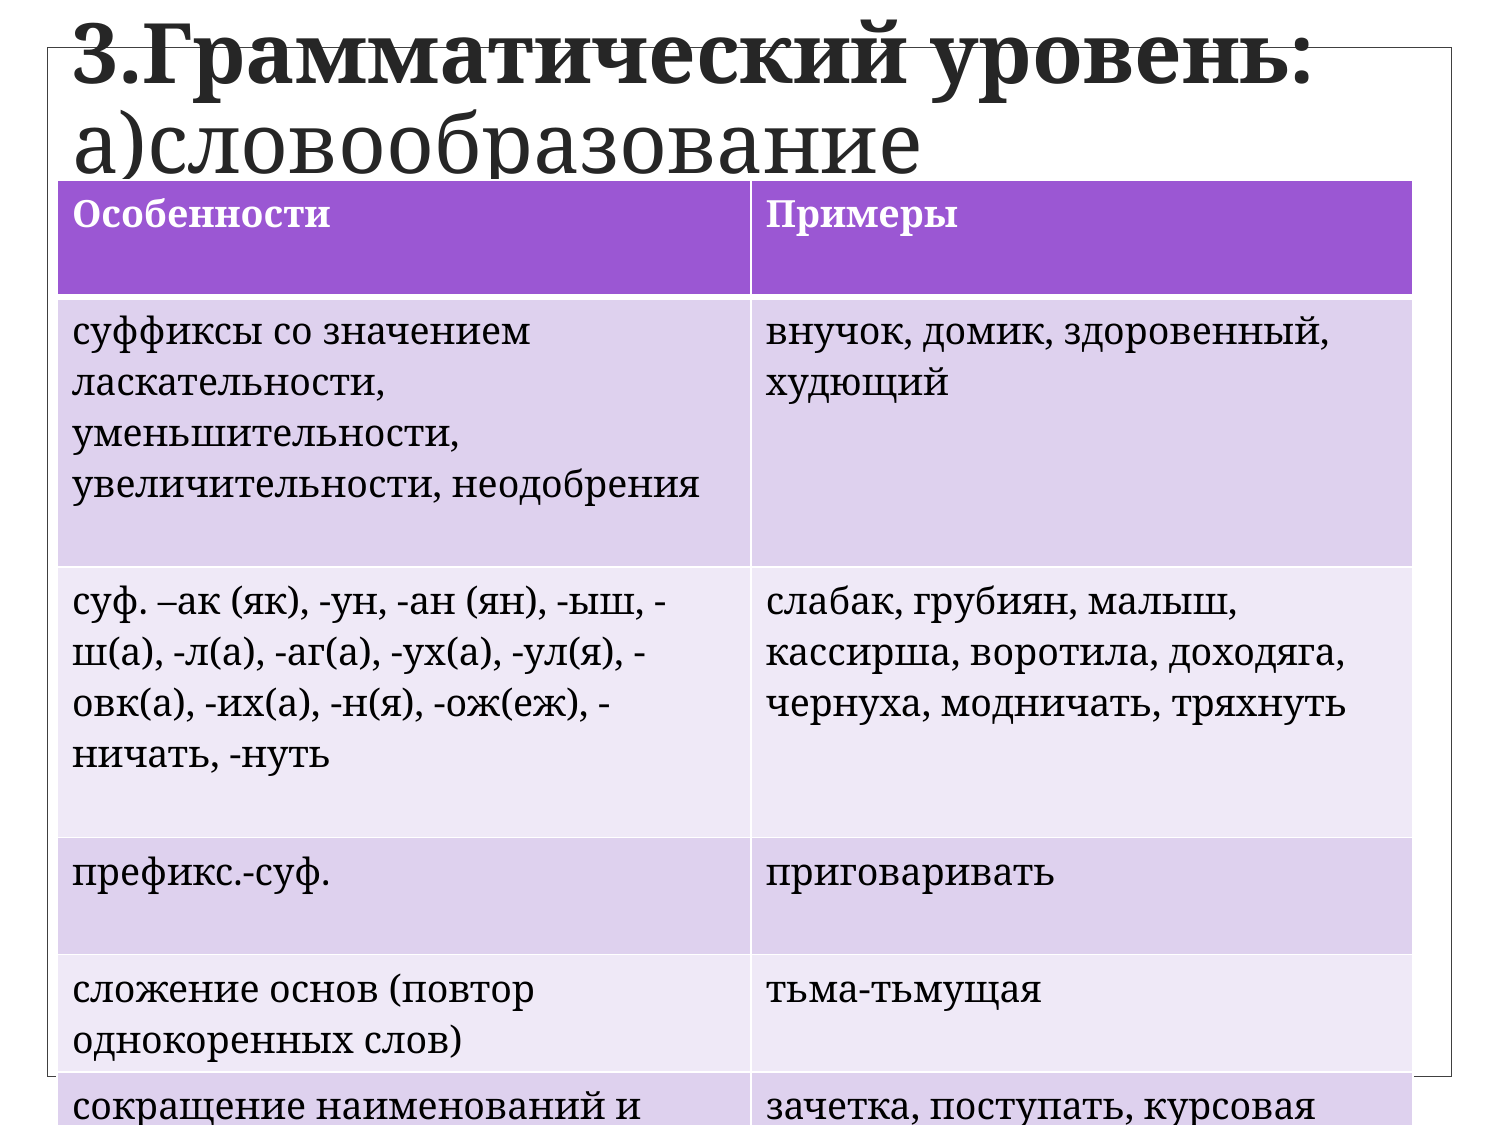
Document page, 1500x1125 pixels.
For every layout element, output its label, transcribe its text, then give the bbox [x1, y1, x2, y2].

table_cell внучок, домик, здоровенный, худющий [752, 300, 1412, 566]
table_header Особенности [58, 181, 750, 294]
table_cell тьма-тьмущая [752, 955, 1412, 1071]
table_cell суффиксы со значением ласкательности, уменьшительности, увеличительности, неодобрения [58, 300, 750, 566]
table_cell приговаривать [752, 838, 1412, 954]
table_cell сокращение наименований и замена одним словом - закон «экономии речевых средств» [58, 1073, 750, 1125]
table_cell слабак, грубиян, малыш, кассирша, воротила, доходяга, чернуха, модничать, тряхнуть [752, 568, 1412, 837]
table_cell сложение основ (повтор однокоренных слов) [58, 955, 750, 1071]
table_cell префикс.-суф. [58, 838, 750, 954]
table_cell суф. –ак (як), -ун, -ан (ян), -ыш, -ш(а), -л(а), -аг(а), -ух(а), -ул(я), -овк(а), -их(а), -н(я), -ож(еж), -ничать, -нуть [58, 568, 750, 837]
table_cell зачетка, поступать, курсовая [752, 1073, 1412, 1125]
table_header Примеры [752, 181, 1412, 294]
title 3.Грамматический уровень: а)словообразование [57, 0, 1413, 179]
